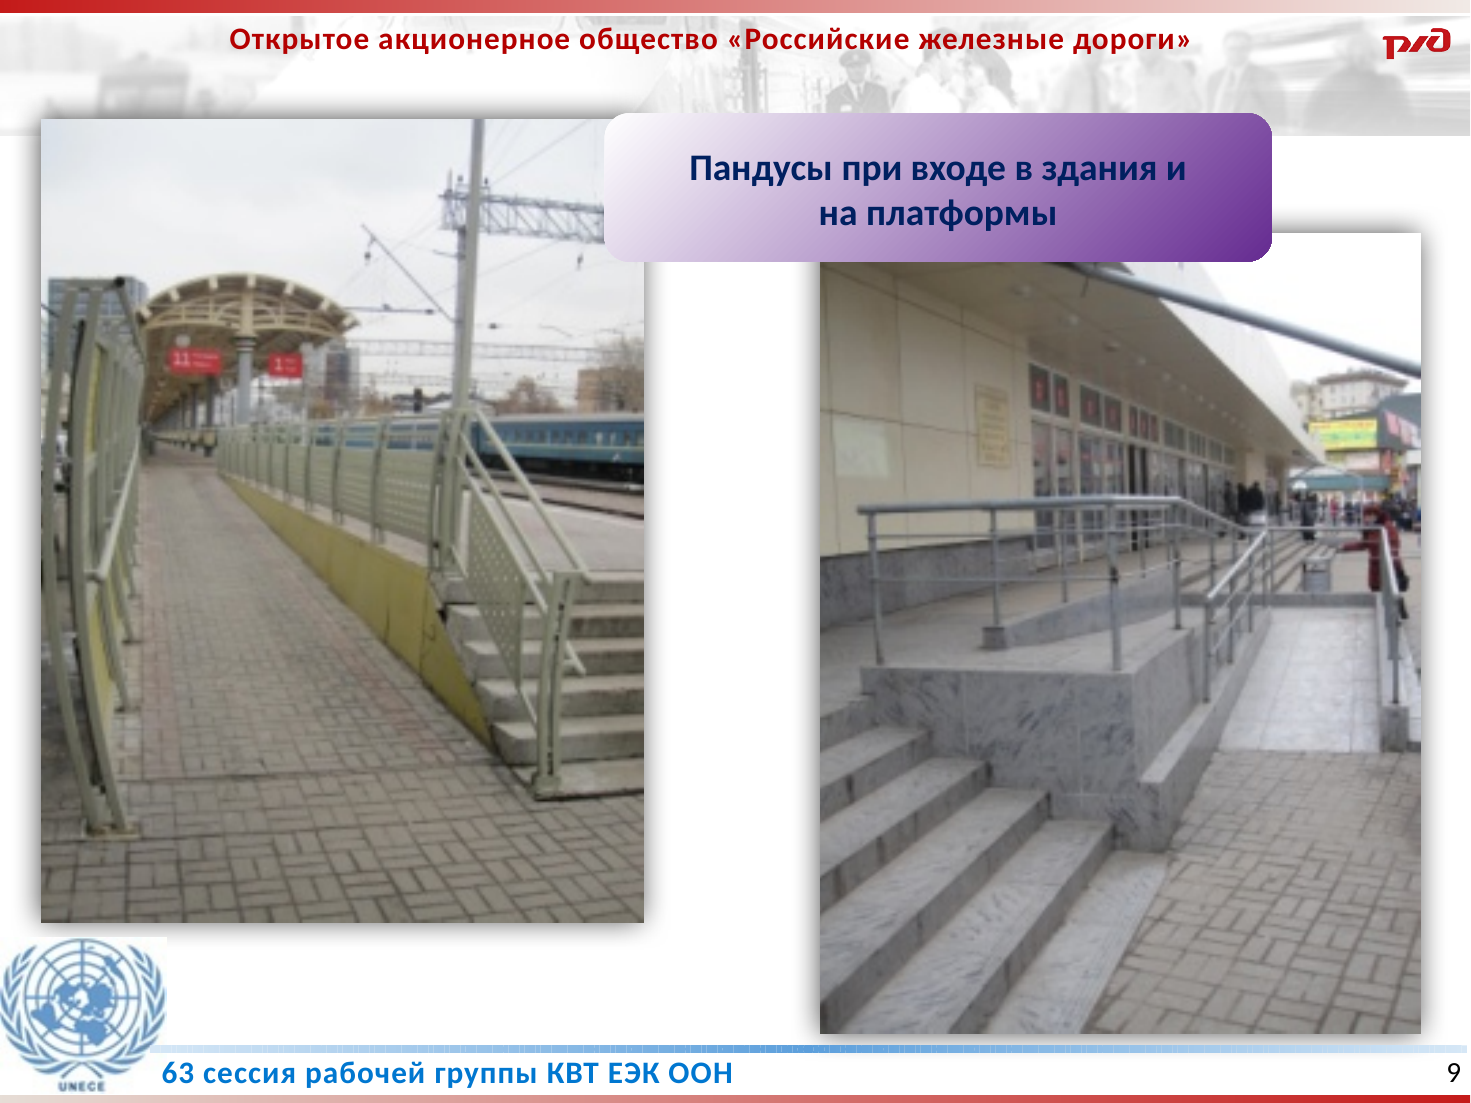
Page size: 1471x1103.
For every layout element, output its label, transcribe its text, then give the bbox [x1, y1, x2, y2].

text_box [172, 1043, 1469, 1055]
text_box Пандусы при входе в здания и на платформы [612, 111, 1274, 264]
text_box 63 сессия рабочей группы КВТ ЕЭК ООН [172, 1052, 752, 1090]
picture [0, 937, 168, 1094]
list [40, 118, 644, 923]
picture [1381, 27, 1452, 61]
text_box Открытое акционерное общество «Российские железные дороги» [159, 18, 1266, 56]
slide_number 8 [1148, 1055, 1462, 1089]
picture [820, 233, 1421, 1034]
